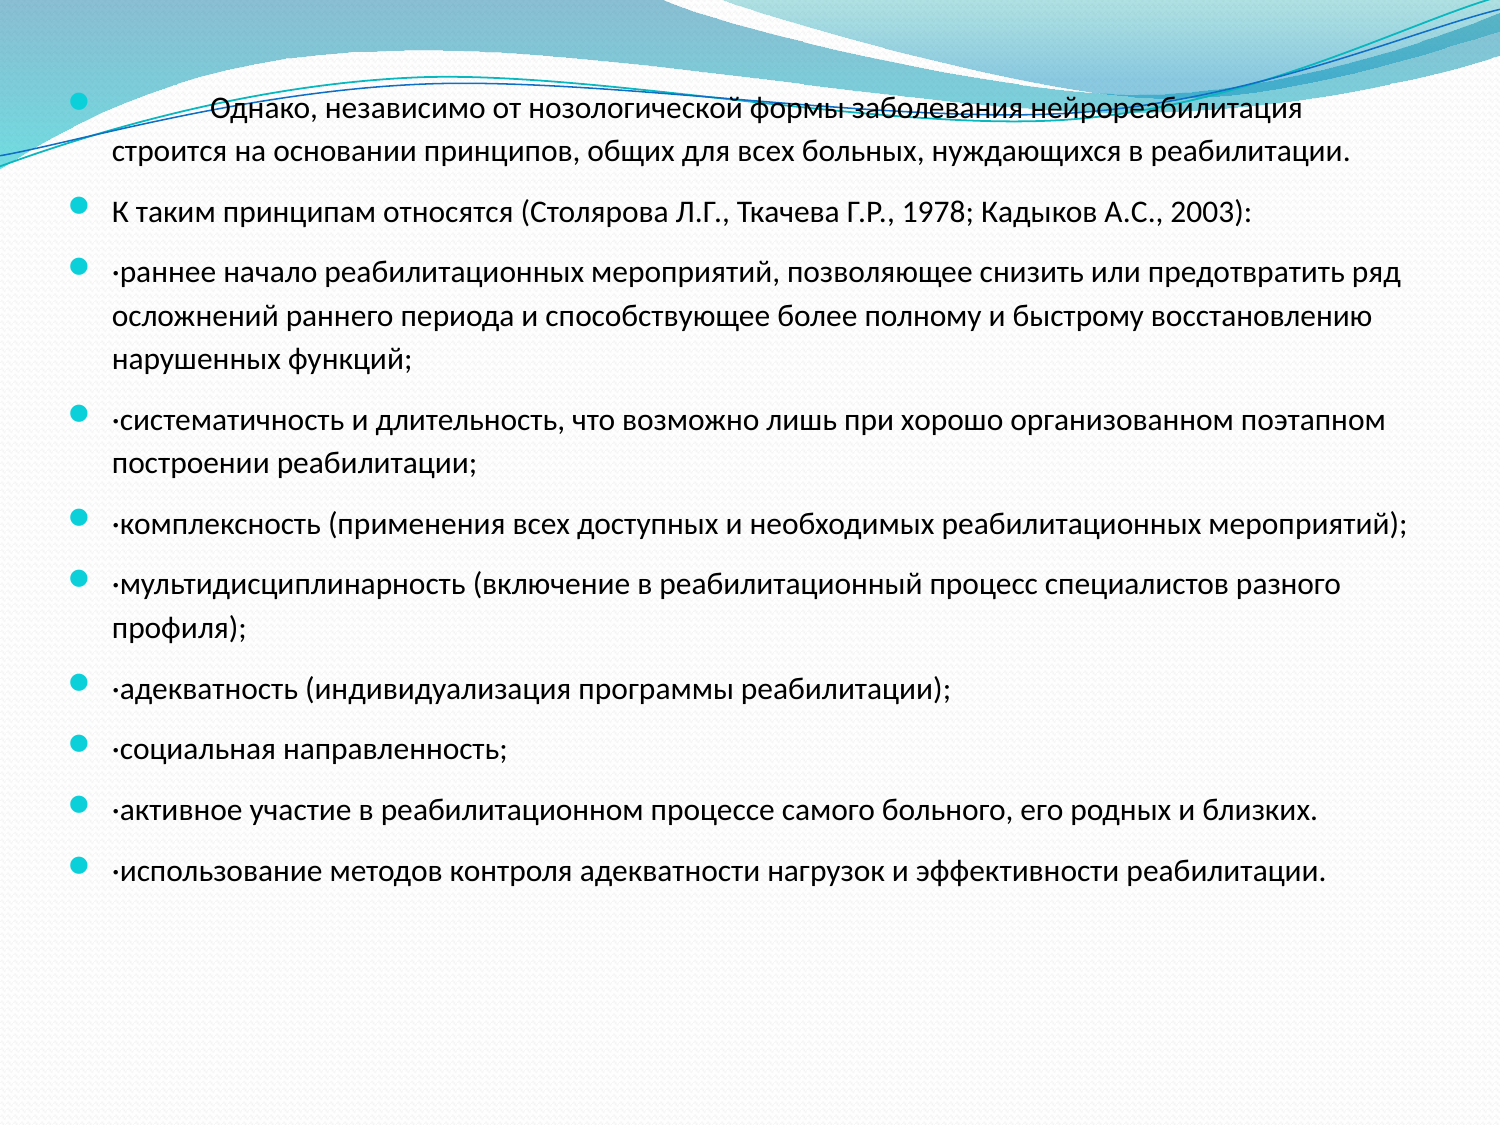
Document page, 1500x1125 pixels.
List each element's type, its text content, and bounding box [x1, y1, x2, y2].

list Однако, независимо от нозологической формы заболевания нейрореабилитация строится на основании принципов, общих для всех больных, нуждающихся в реабилитации. К таким принципам относятся (Столярова Л.Г., Ткачева Г.Р., 1978; Кадыков А.С., 2003): ·раннее начало реабилитационных мероприятий, позволяющее снизить или предотвратить ряд осложнений раннего периода и способствующее более полному и быстрому восстановлению нарушенных функций; ·систематичность и длительность, что возможно лишь при хорошо организованном поэтапном построении реабилитации; ·комплексность (применения всех доступных и необходимых реабилитационных мероприятий); ·мультидисциплинарность (включение в реабилитационный процесс специалистов разного профиля); ·адекватность (индивидуализация программы реабилитации); ·социальная направленность; ·активное участие в реабилитационном процессе самого больного, его родных и близких. ·использование методов контроля адекватности нагрузок и эффективности реабилитации. [53, 73, 1436, 1012]
